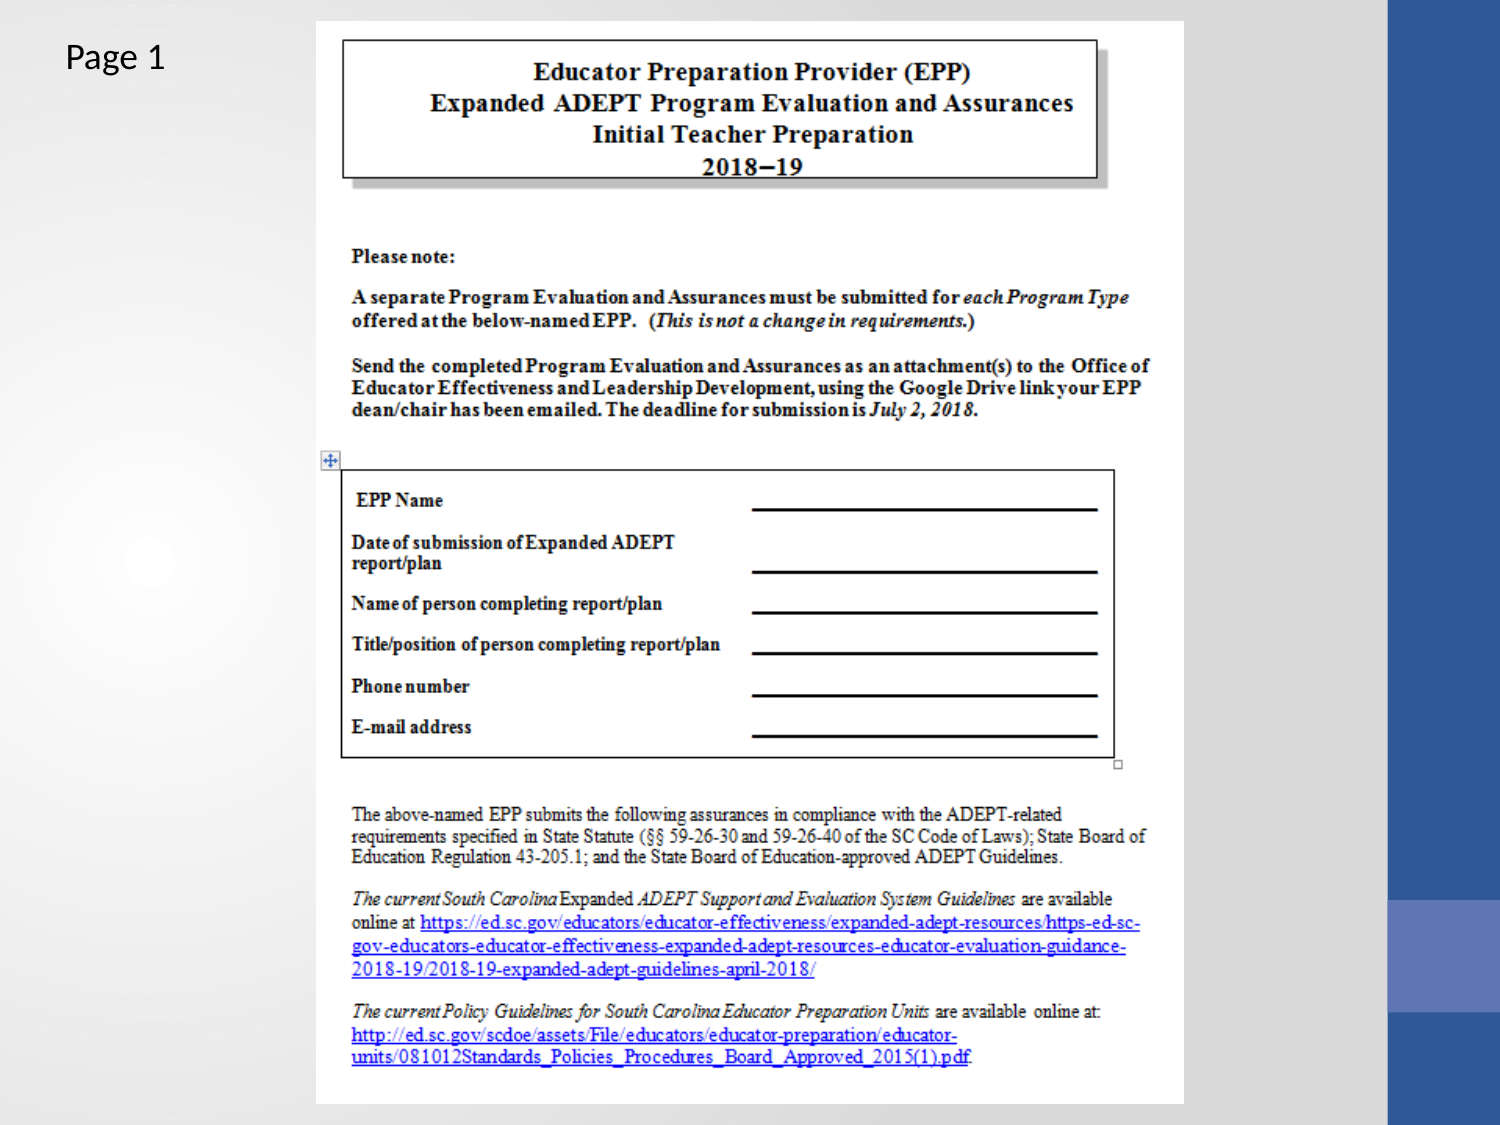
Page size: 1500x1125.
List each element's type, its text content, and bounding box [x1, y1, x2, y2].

picture [315, 20, 1184, 1105]
text_box Page 1 [50, 24, 181, 85]
